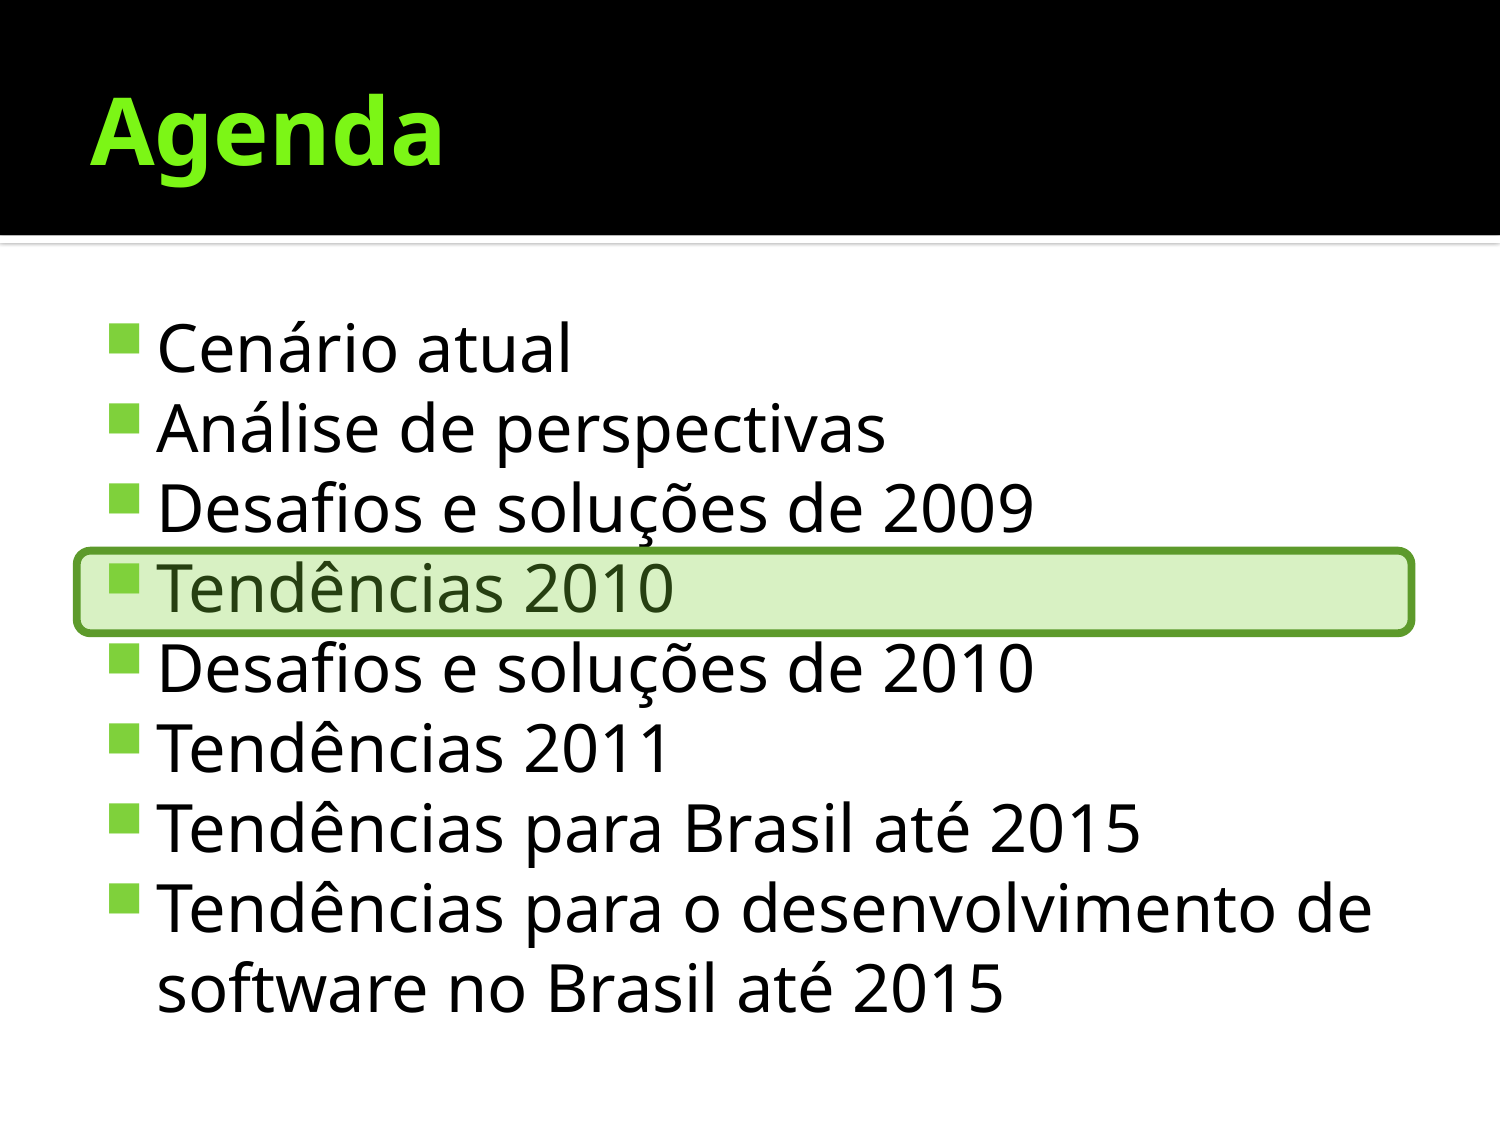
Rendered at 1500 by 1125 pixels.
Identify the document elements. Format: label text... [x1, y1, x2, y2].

list Cenário atual Análise de perspectivas Desafios e soluções de 2009 Tendências 2010 Desafios e soluções de 2010 Tendências 2011 Tendências para Brasil até 2015 Tendências para o desenvolvimento de software no Brasil até 2015 [75, 291, 1425, 1050]
title Agenda [75, 25, 1425, 231]
text_box [72, 546, 1416, 638]
